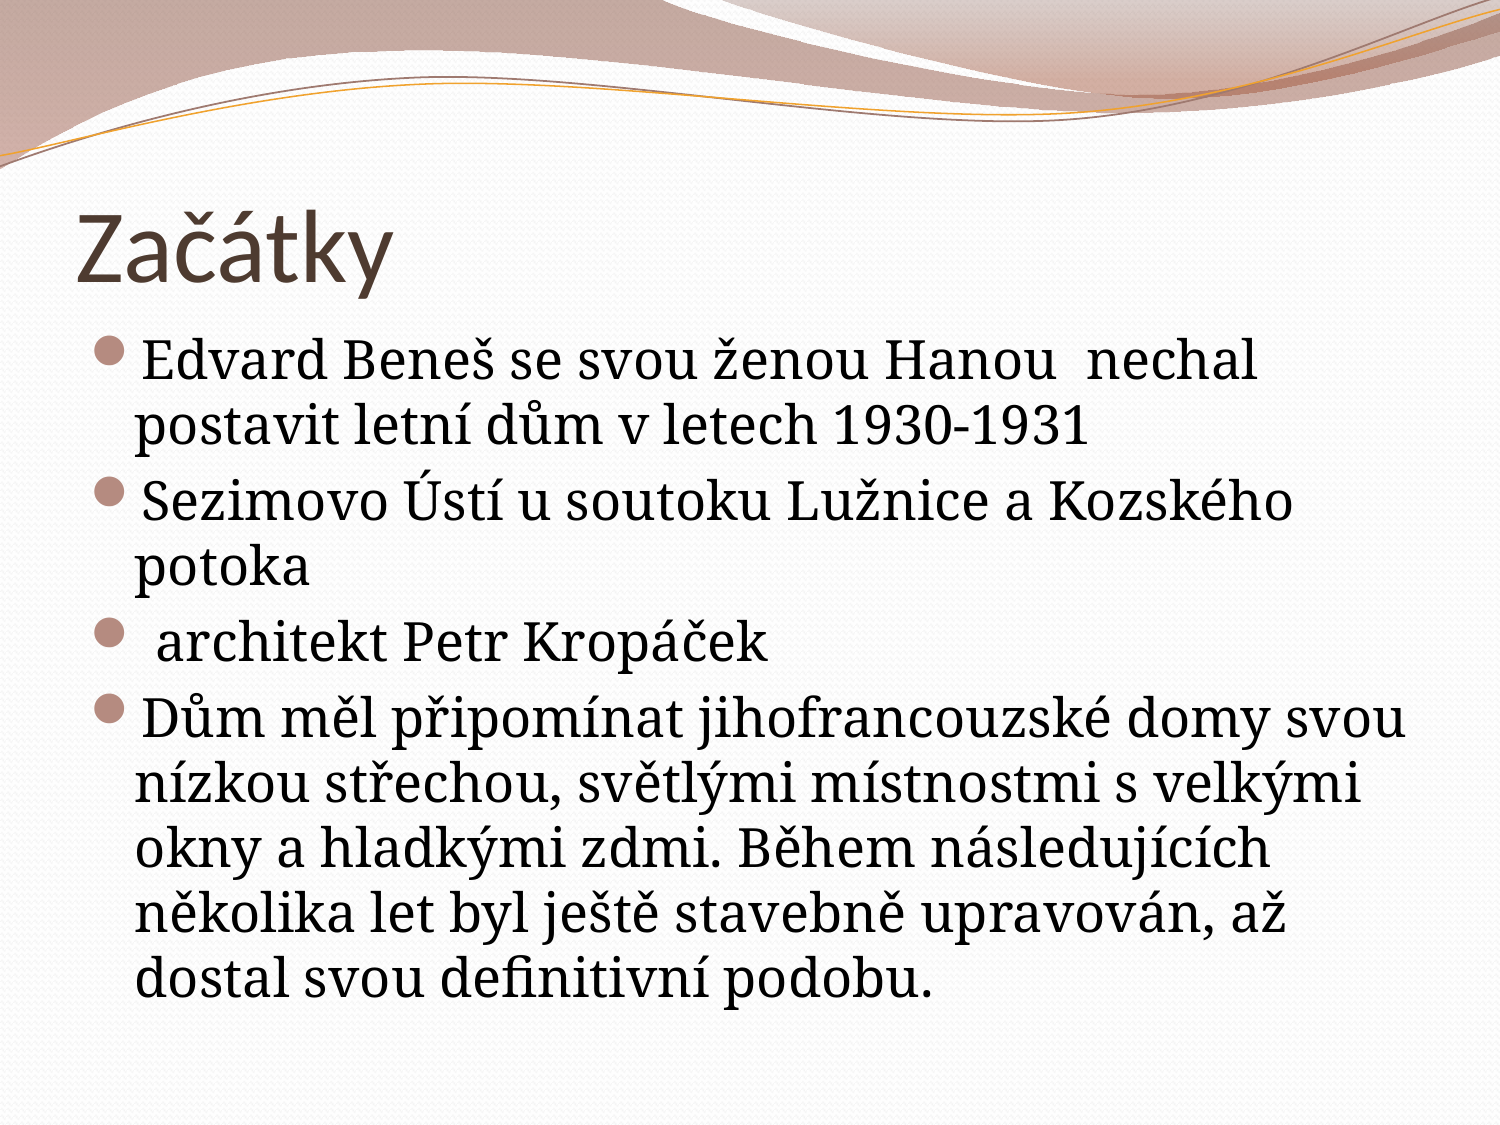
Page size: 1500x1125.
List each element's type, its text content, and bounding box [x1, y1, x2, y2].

title Začátky [74, 115, 1426, 304]
list Edvard Beneš se svou ženou Hanou nechal postavit letní dům v letech 1930-1931 Sezimovo Ústí u soutoku Lužnice a Kozského potoka architekt Petr Kropáček Dům měl připomínat jihofrancouzské domy svou nízkou střechou, světlými místnostmi s velkými okny a hladkými zdmi. Během následujících několika let byl ještě stavebně upravován, až dostal svou definitivní podobu. [74, 317, 1426, 1038]
